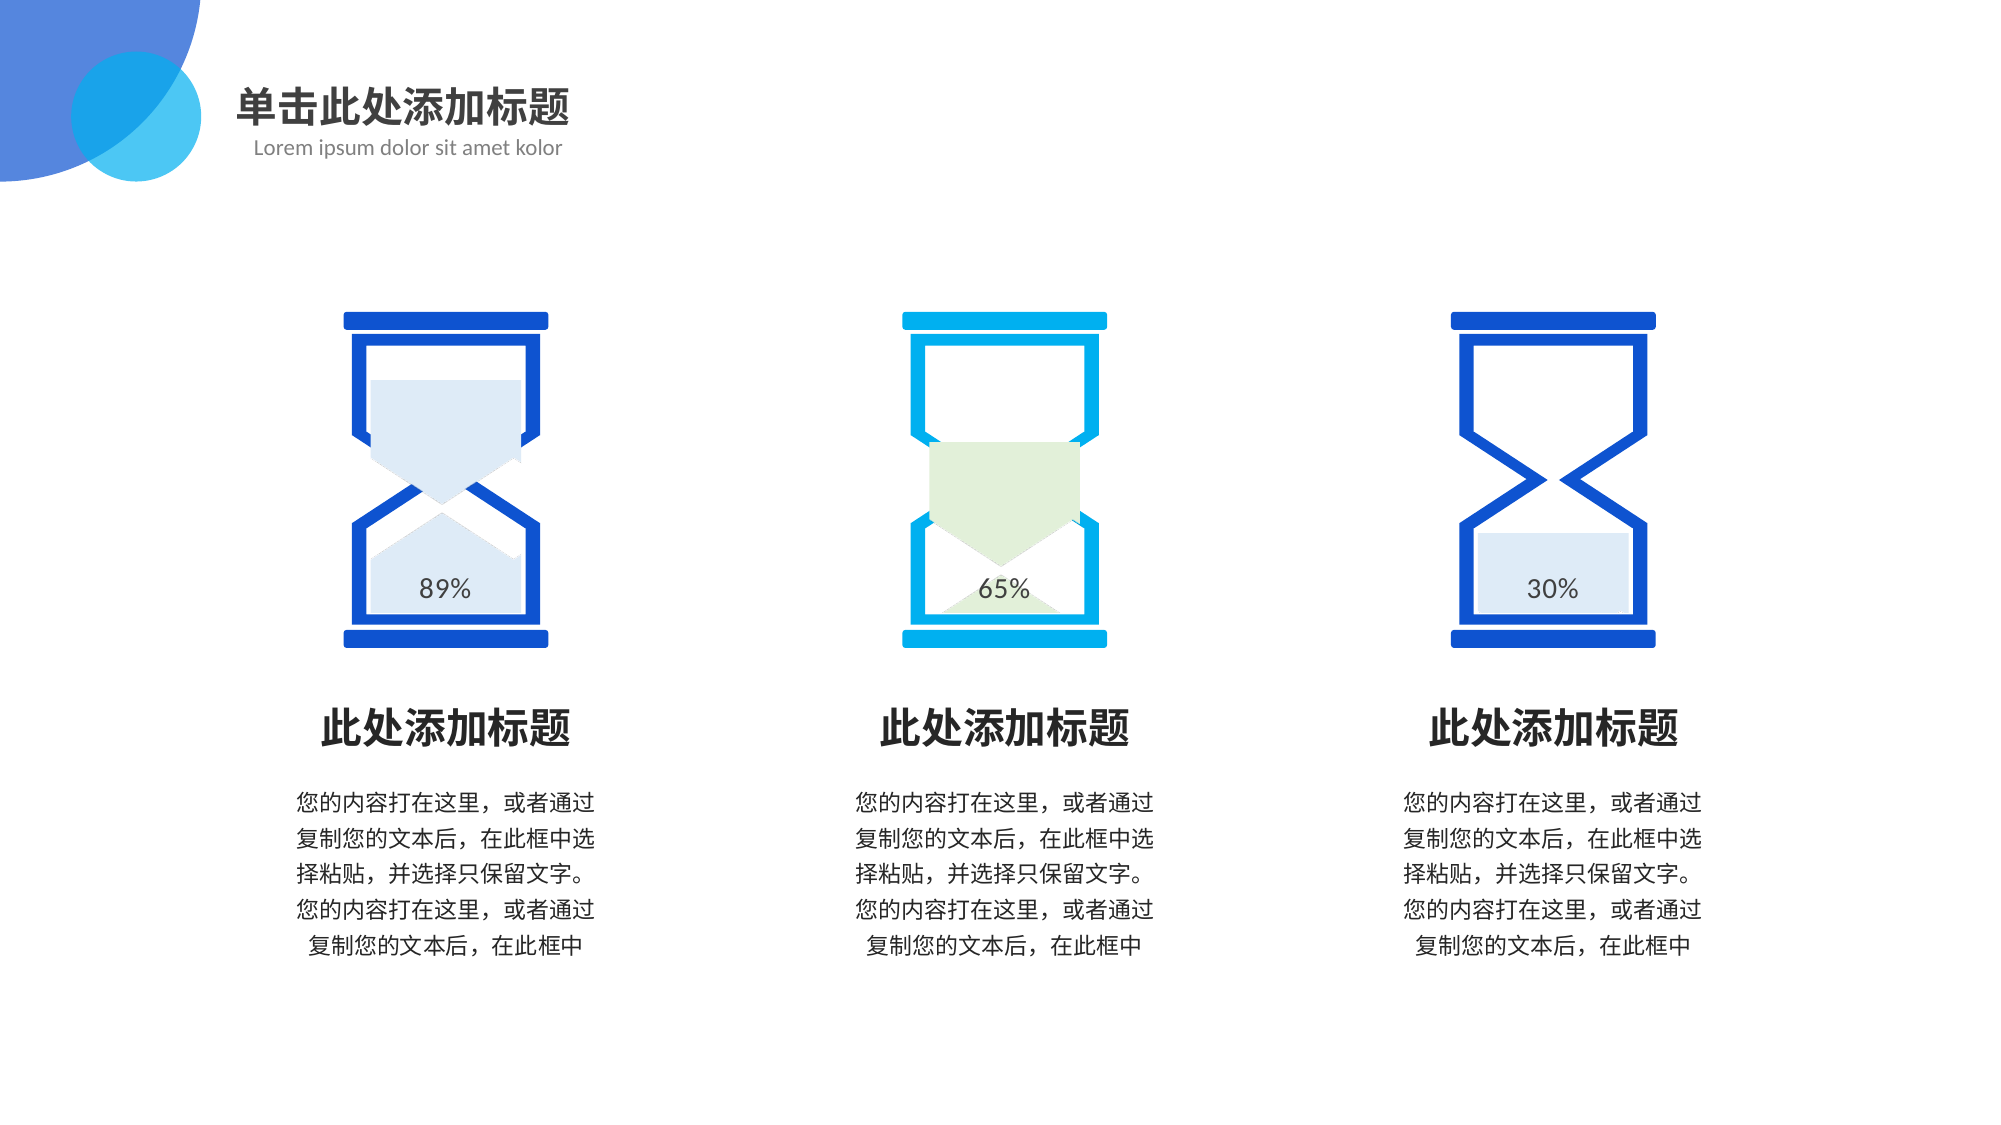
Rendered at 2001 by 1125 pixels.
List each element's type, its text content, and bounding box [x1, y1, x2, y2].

text_box Lorem ipsum dolor sit amet kolor [239, 125, 579, 168]
chart [1459, 336, 1644, 619]
chart [351, 336, 536, 619]
text_box [70, 50, 203, 183]
text_box 此处添加标题 [830, 694, 1180, 759]
text_box 单击此处添加标题 [220, 73, 585, 139]
text_box [0, 0, 202, 183]
text_box 此处添加标题 [1378, 694, 1729, 759]
text_box [1449, 310, 1657, 331]
text_box 您的内容打在这里，或者通过复制您的文本后，在此框中选择粘贴，并选择只保留文字。您的内容打在这里，或者通过复制您的文本后，在此框中 [830, 773, 1180, 967]
chart [910, 336, 1095, 619]
text_box [1458, 519, 1649, 626]
text_box [909, 332, 1100, 439]
text_box 您的内容打在这里，或者通过复制您的文本后，在此框中选择粘贴，并选择只保留文字。您的内容打在这里，或者通过复制您的文本后，在此框中 [271, 773, 621, 967]
text_box [1458, 332, 1649, 439]
text_box [1449, 628, 1657, 649]
text_box [342, 628, 550, 649]
text_box 此处添加标题 [271, 694, 621, 759]
text_box [909, 519, 1100, 626]
text_box [350, 332, 542, 439]
text_box [350, 519, 542, 626]
text_box [901, 628, 1109, 649]
text_box [901, 310, 1109, 331]
text_box 您的内容打在这里，或者通过复制您的文本后，在此框中选择粘贴，并选择只保留文字。您的内容打在这里，或者通过复制您的文本后，在此框中 [1378, 773, 1729, 967]
text_box [342, 310, 550, 331]
